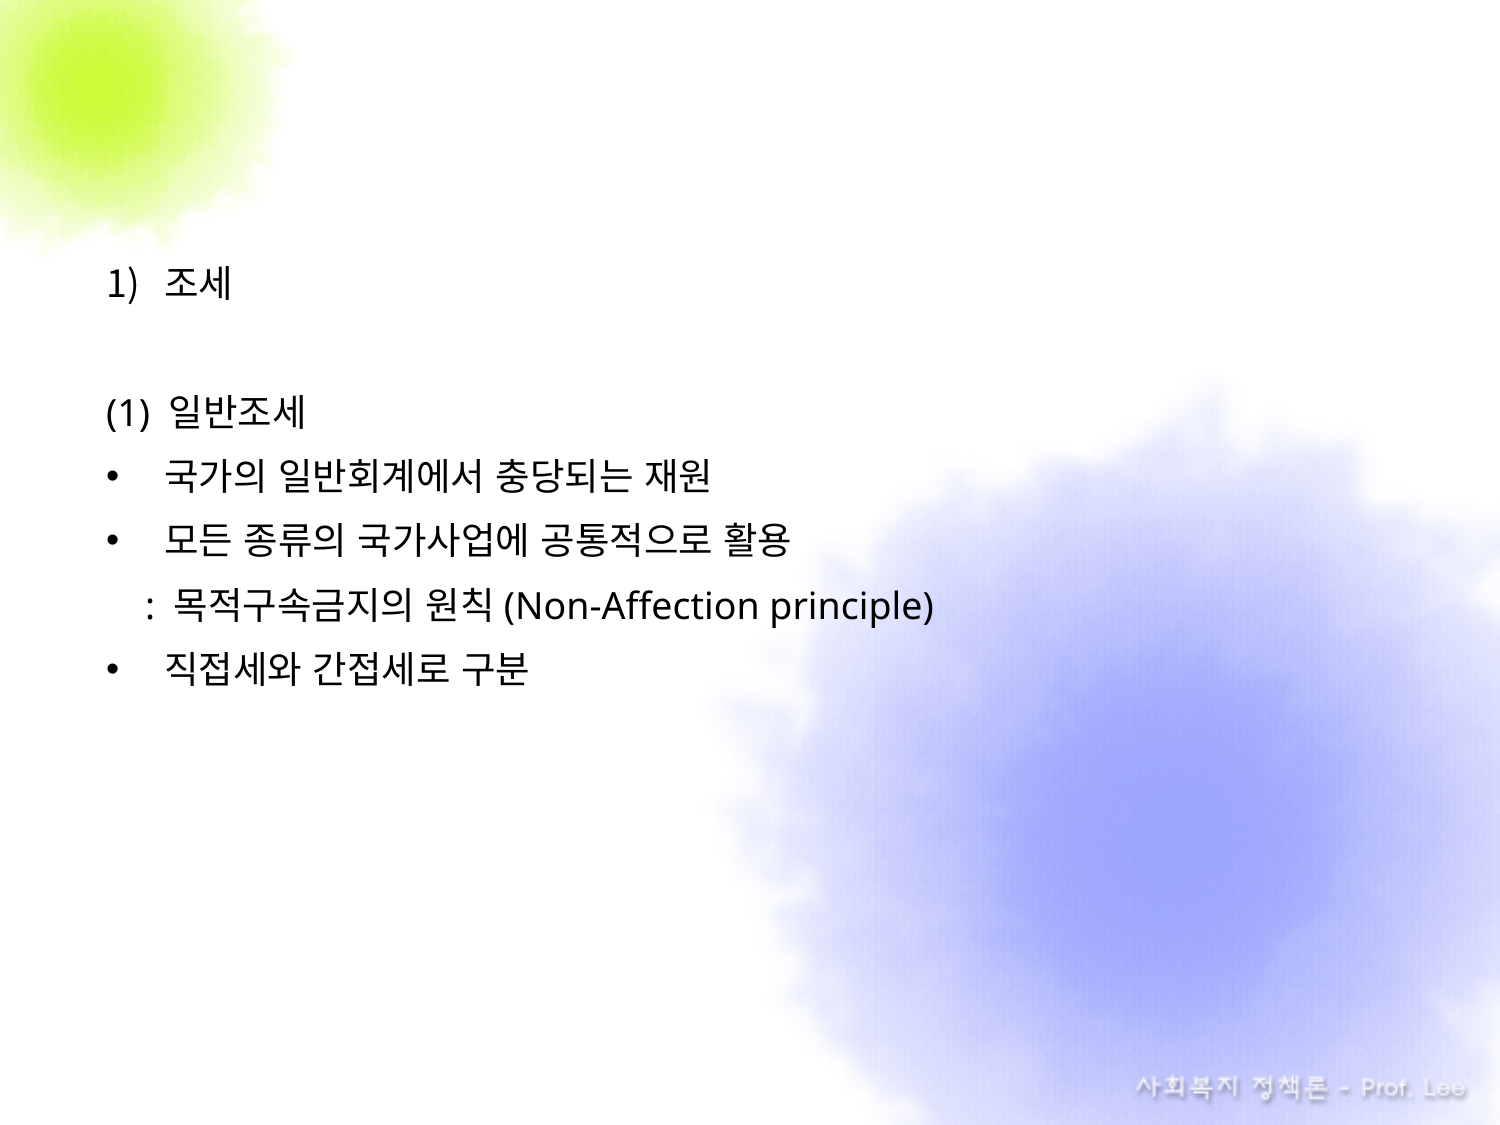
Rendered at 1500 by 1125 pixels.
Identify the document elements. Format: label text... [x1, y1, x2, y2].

picture [0, 0, 1500, 1125]
list 조세 (1) 일반조세 국가의 일반회계에서 충당되는 재원 모든 종류의 국가사업에 공통적으로 활용 : 목적구속금지의 원칙(Non-Affection principle) 직접세와 간접세로 구분 [76, 243, 1427, 705]
